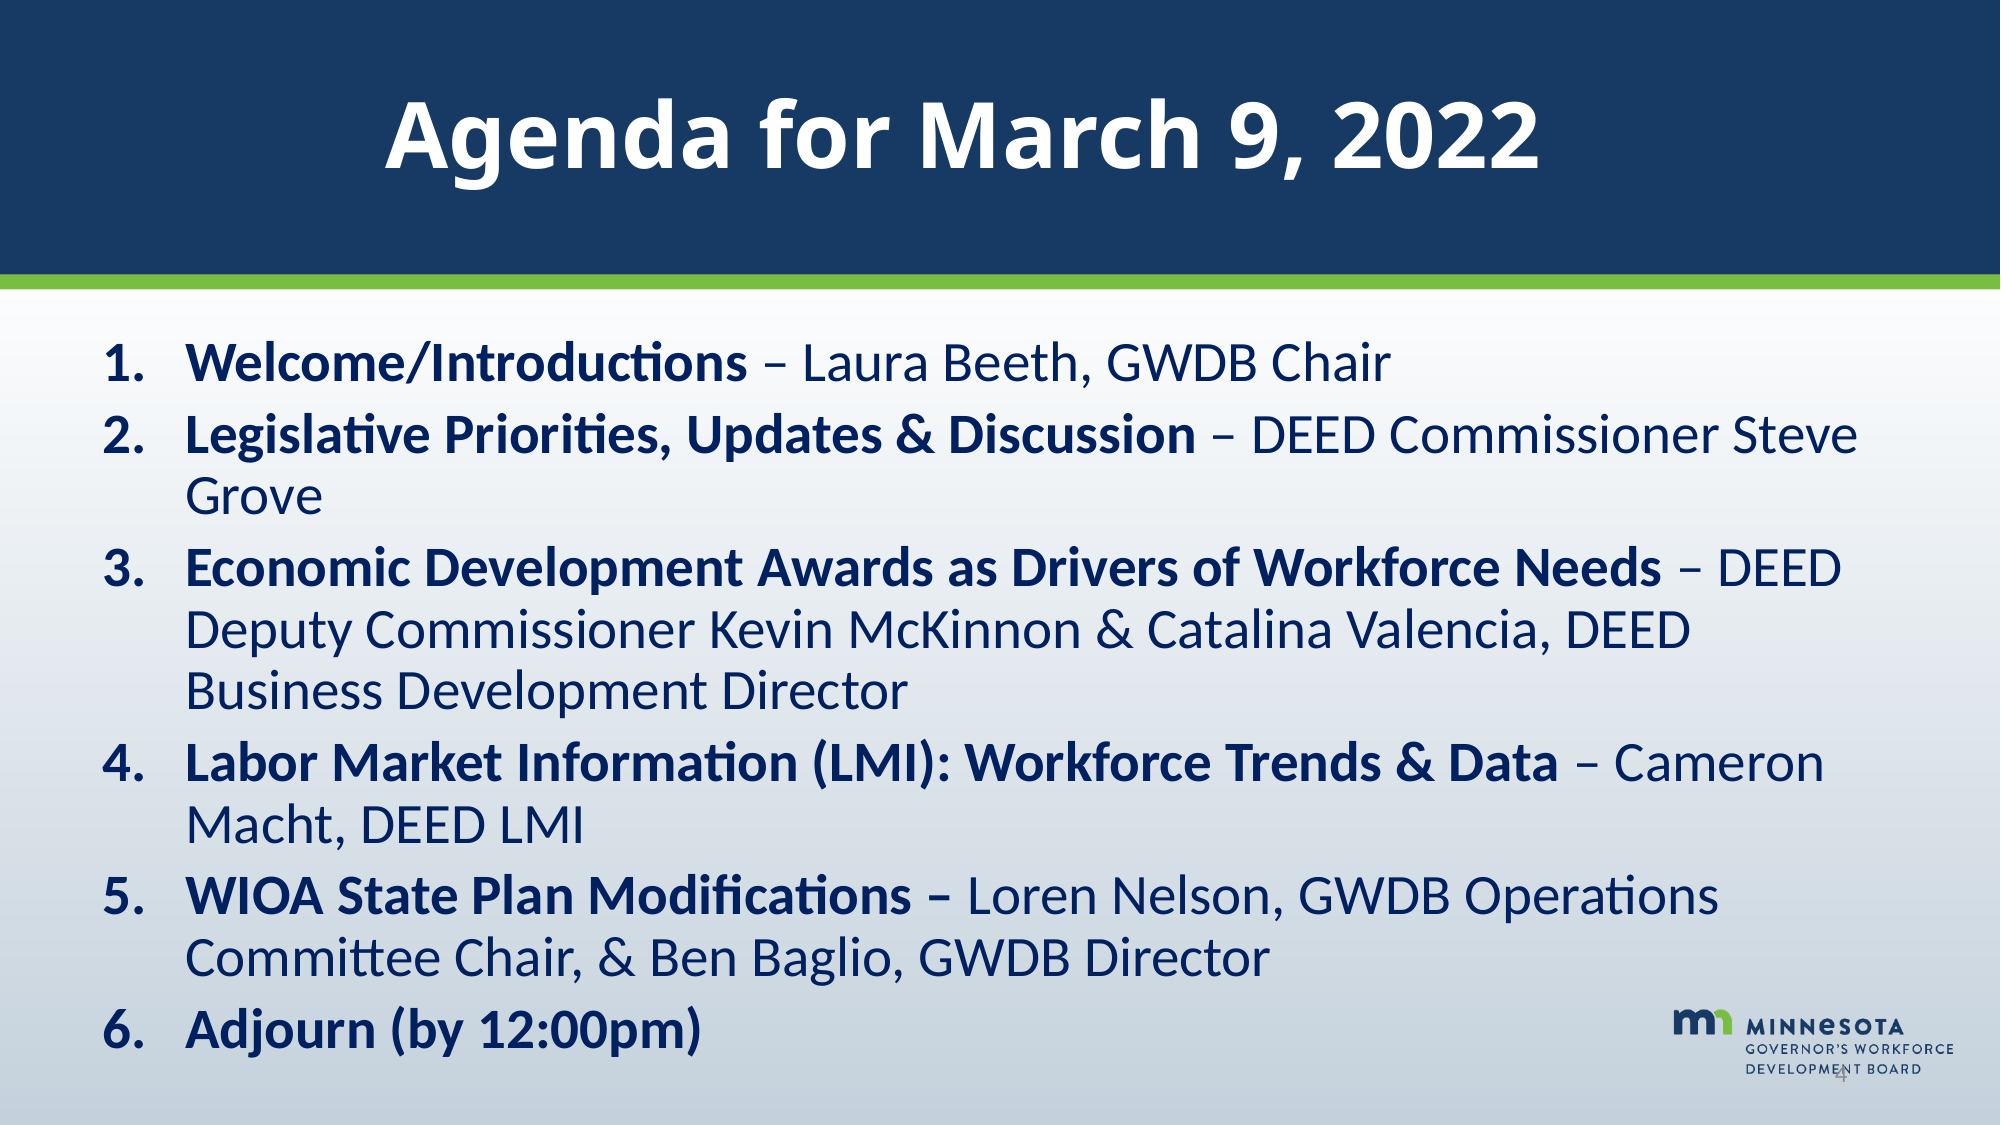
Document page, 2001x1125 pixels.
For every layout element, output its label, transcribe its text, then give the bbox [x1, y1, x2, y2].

picture [0, 0, 2000, 1125]
title Agenda for March 9, 2022 [101, 30, 1827, 248]
slide_number 4 [1412, 1042, 1863, 1103]
list Welcome/Introductions – Laura Beeth, GWDB Chair Legislative Priorities, Updates & Discussion – DEED Commissioner Steve Grove Economic Development Awards as Drivers of Workforce Needs – DEED Deputy Commissioner Kevin McKinnon & Catalina Valencia, DEED Business Development Director Labor Market Information (LMI): Workforce Trends & Data – Cameron Macht, DEED LMI WIOA State Plan Modifications – Loren Nelson, GWDB Operations Committee Chair, & Ben Baglio, GWDB Director Adjourn (by 12:00pm) [87, 324, 1913, 1073]
